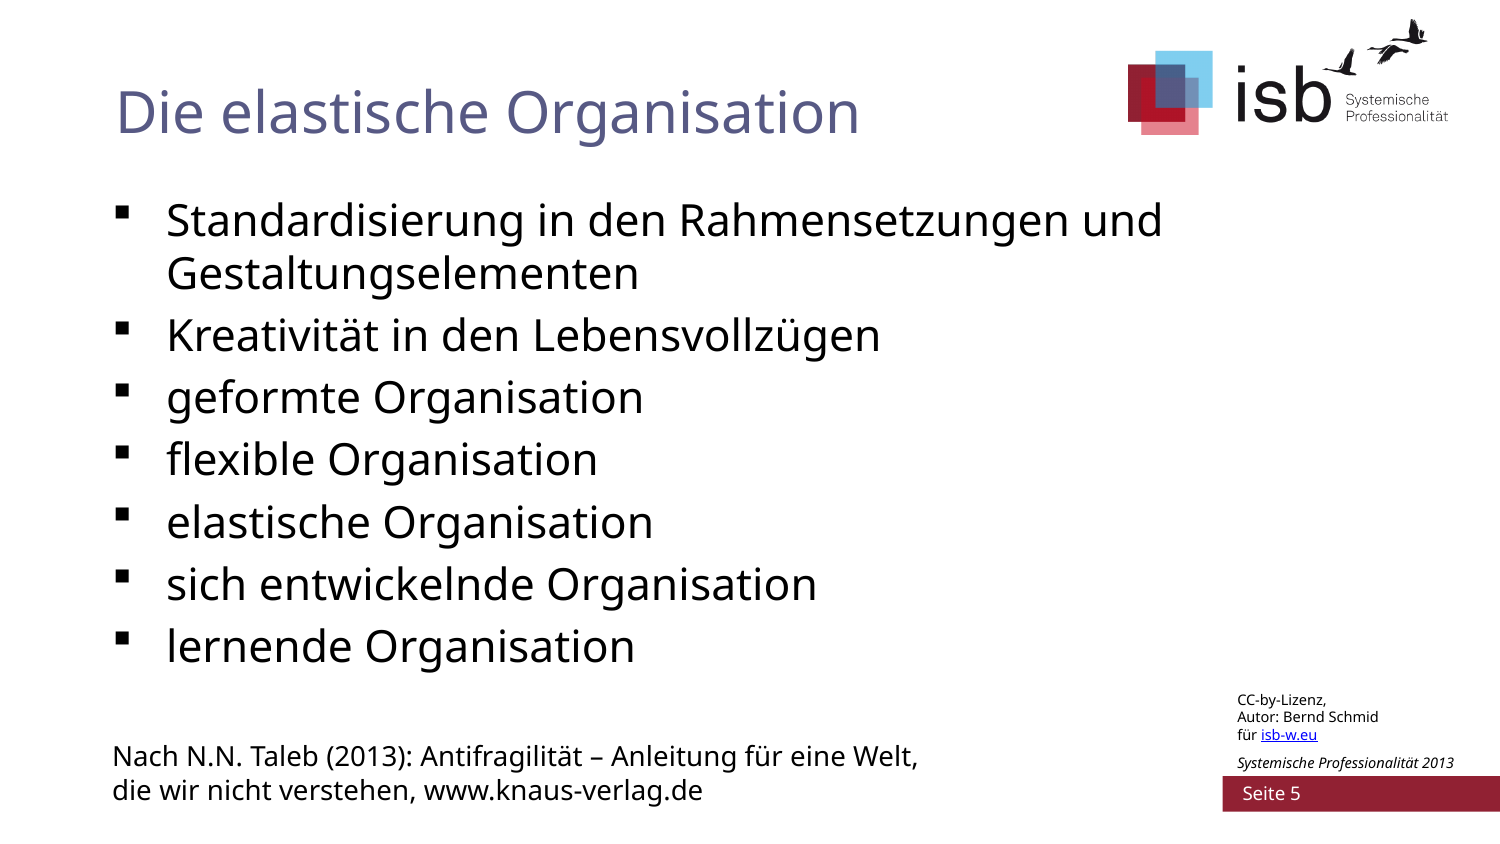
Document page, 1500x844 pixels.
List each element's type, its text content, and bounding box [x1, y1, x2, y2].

picture [1128, 14, 1461, 139]
list Standardisierung in den Rahmensetzungen und Gestaltungselementen Kreativität in den Lebensvollzügen geformte Organisation flexible Organisation elastische Organisation sich entwickelnde Organisation lernende Organisation Nach N.N. Taleb (2013): Antifragilität – Anleitung für eine Welt, die wir nicht verstehen, www.knaus-verlag.de [100, 281, 1223, 812]
title Die elastische Organisation [100, 67, 1223, 281]
text_box CC-by-Lizenz, Autor: Bernd Schmid für isb-w.eu Systemische Professionalität 2013 [1222, 543, 1500, 844]
